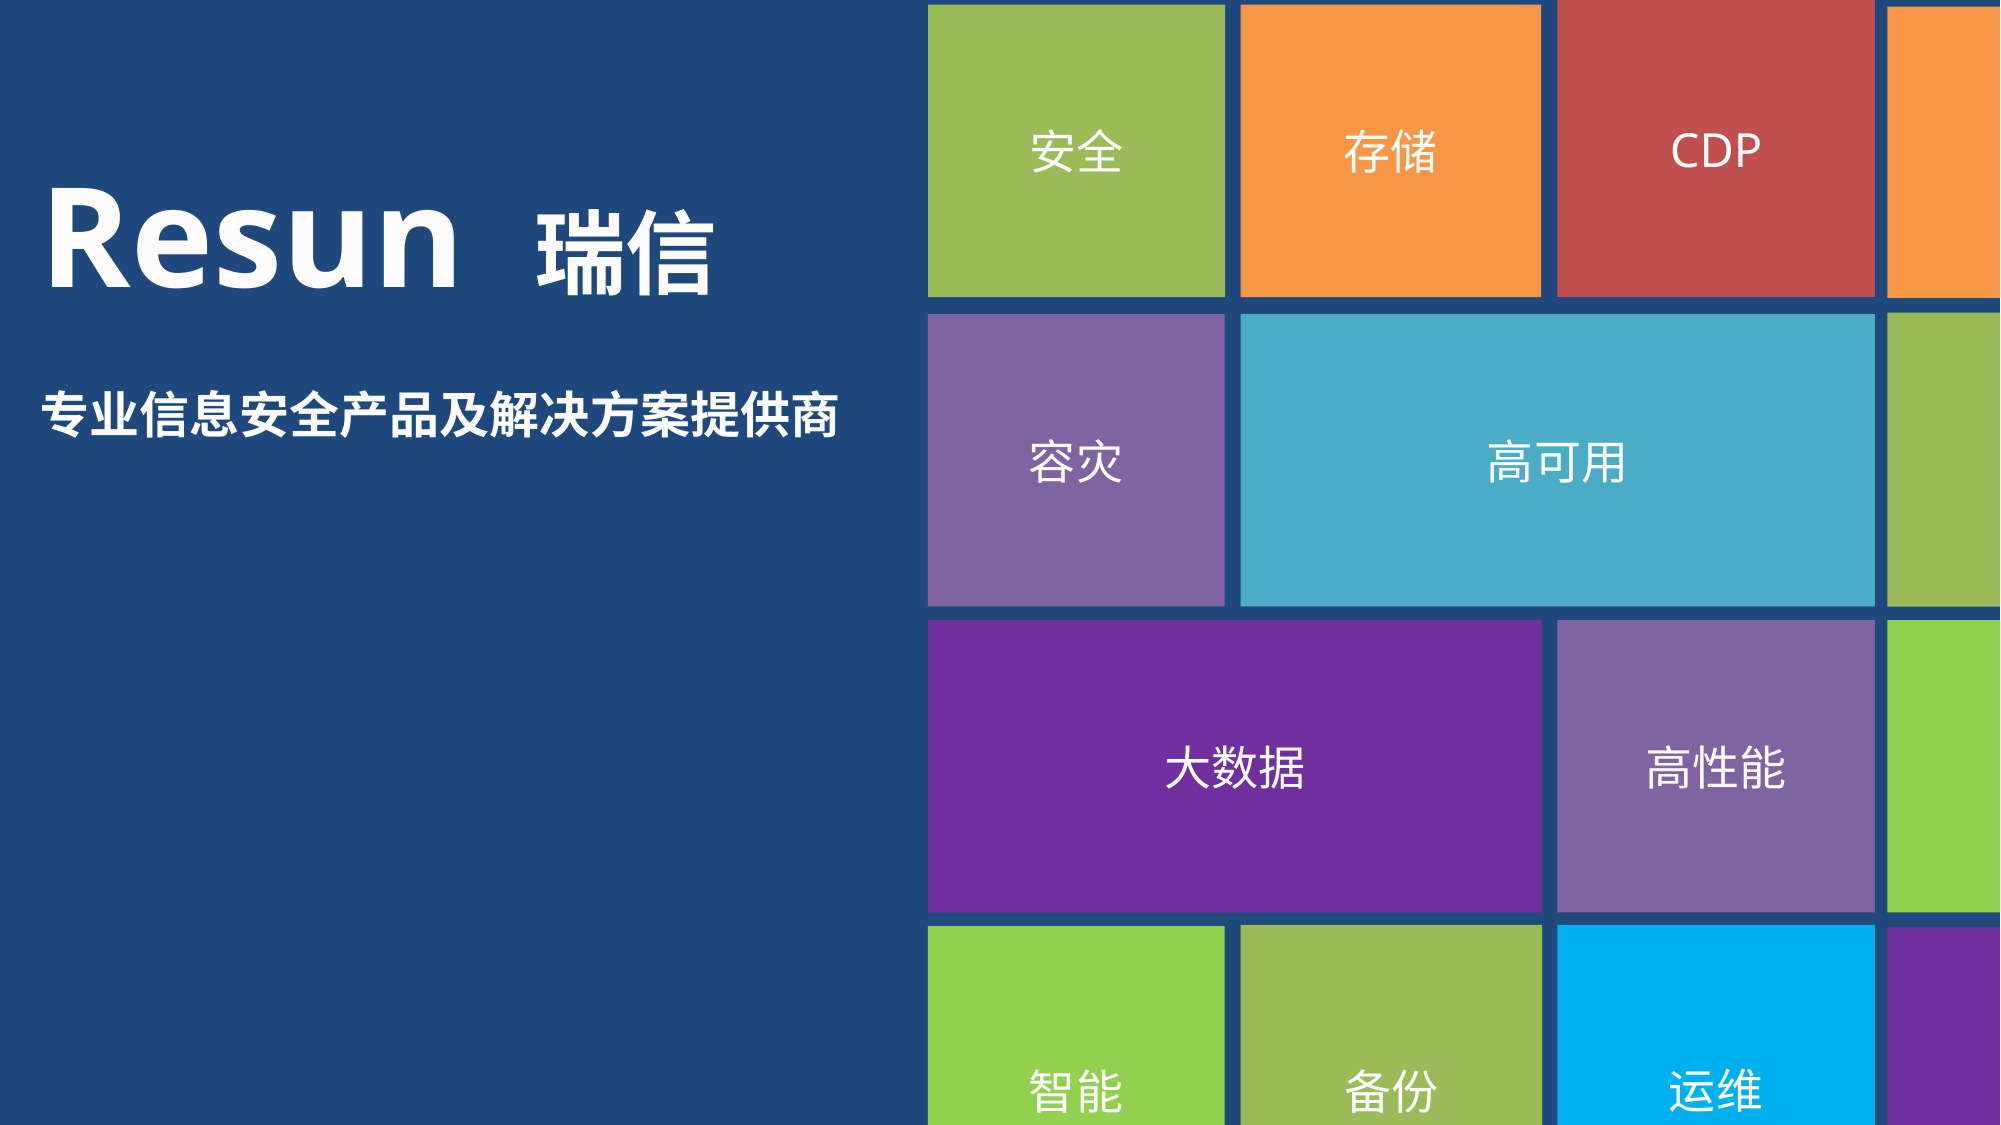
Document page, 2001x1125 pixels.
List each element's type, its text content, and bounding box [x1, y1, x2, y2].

text_box 存储 [1240, 4, 1542, 298]
text_box 高性能 [1557, 619, 1875, 913]
text_box [1887, 927, 2000, 1125]
text_box [1887, 619, 2000, 913]
text_box [1887, 312, 2000, 607]
text_box CDP [1557, 0, 1875, 297]
text_box 容灾 [927, 314, 1225, 607]
text_box 高可用 [1240, 314, 1875, 607]
text_box 大数据 [927, 619, 1543, 913]
text_box 专业信息安全产品及解决方案提供商 [24, 375, 1004, 460]
text_box Resun 瑞信 [24, 152, 1004, 333]
text_box 智能 [927, 926, 1225, 1125]
text_box 备份 [1240, 924, 1543, 1125]
text_box 运维 [1557, 924, 1875, 1125]
text_box [1887, 6, 2000, 299]
text_box 安全 [928, 4, 1226, 298]
